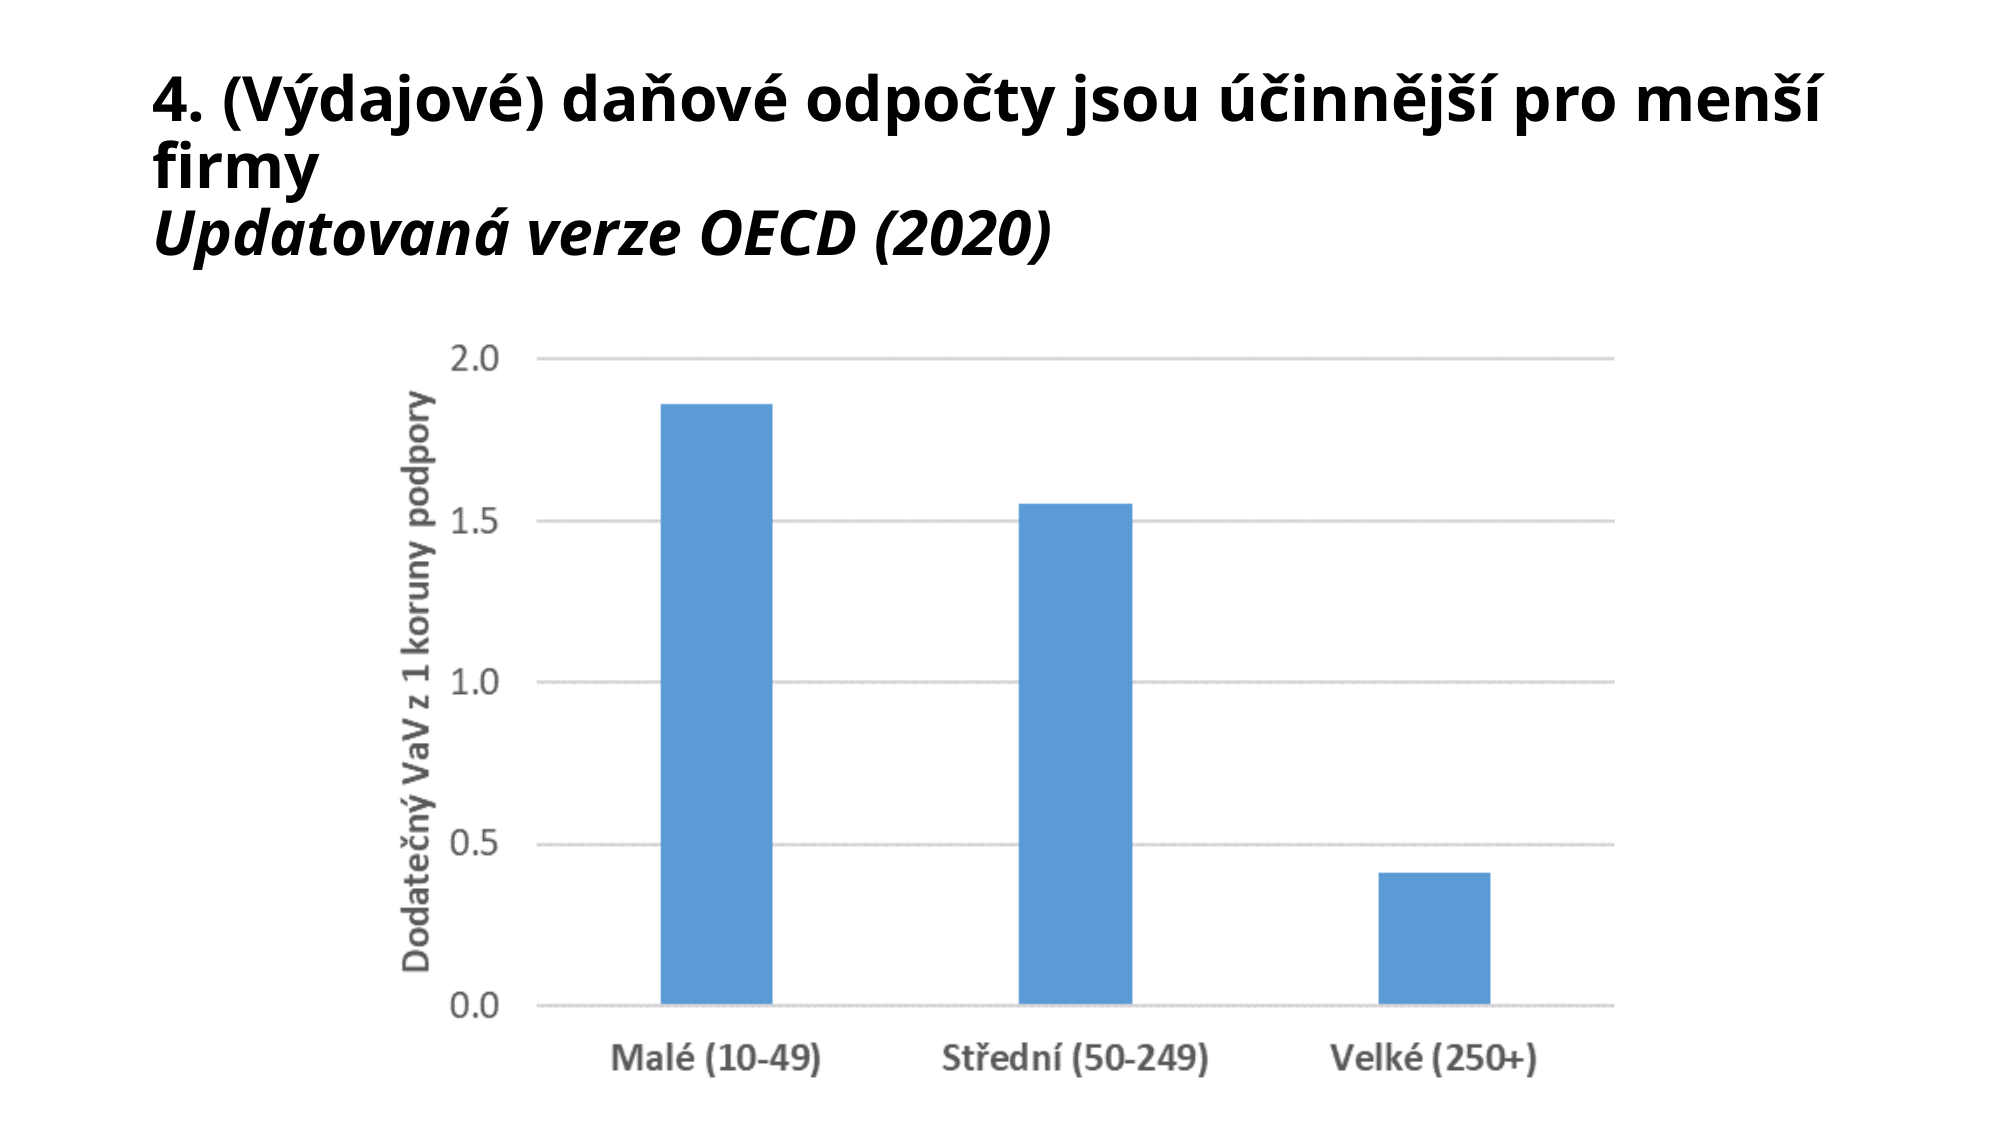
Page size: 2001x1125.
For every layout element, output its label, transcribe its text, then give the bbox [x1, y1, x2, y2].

text_box 4. (Výdajové) daňové odpočty jsou účinnější pro menší firmy Updatovaná verze OECD (2020) [137, 59, 1954, 278]
picture [344, 317, 1655, 1104]
